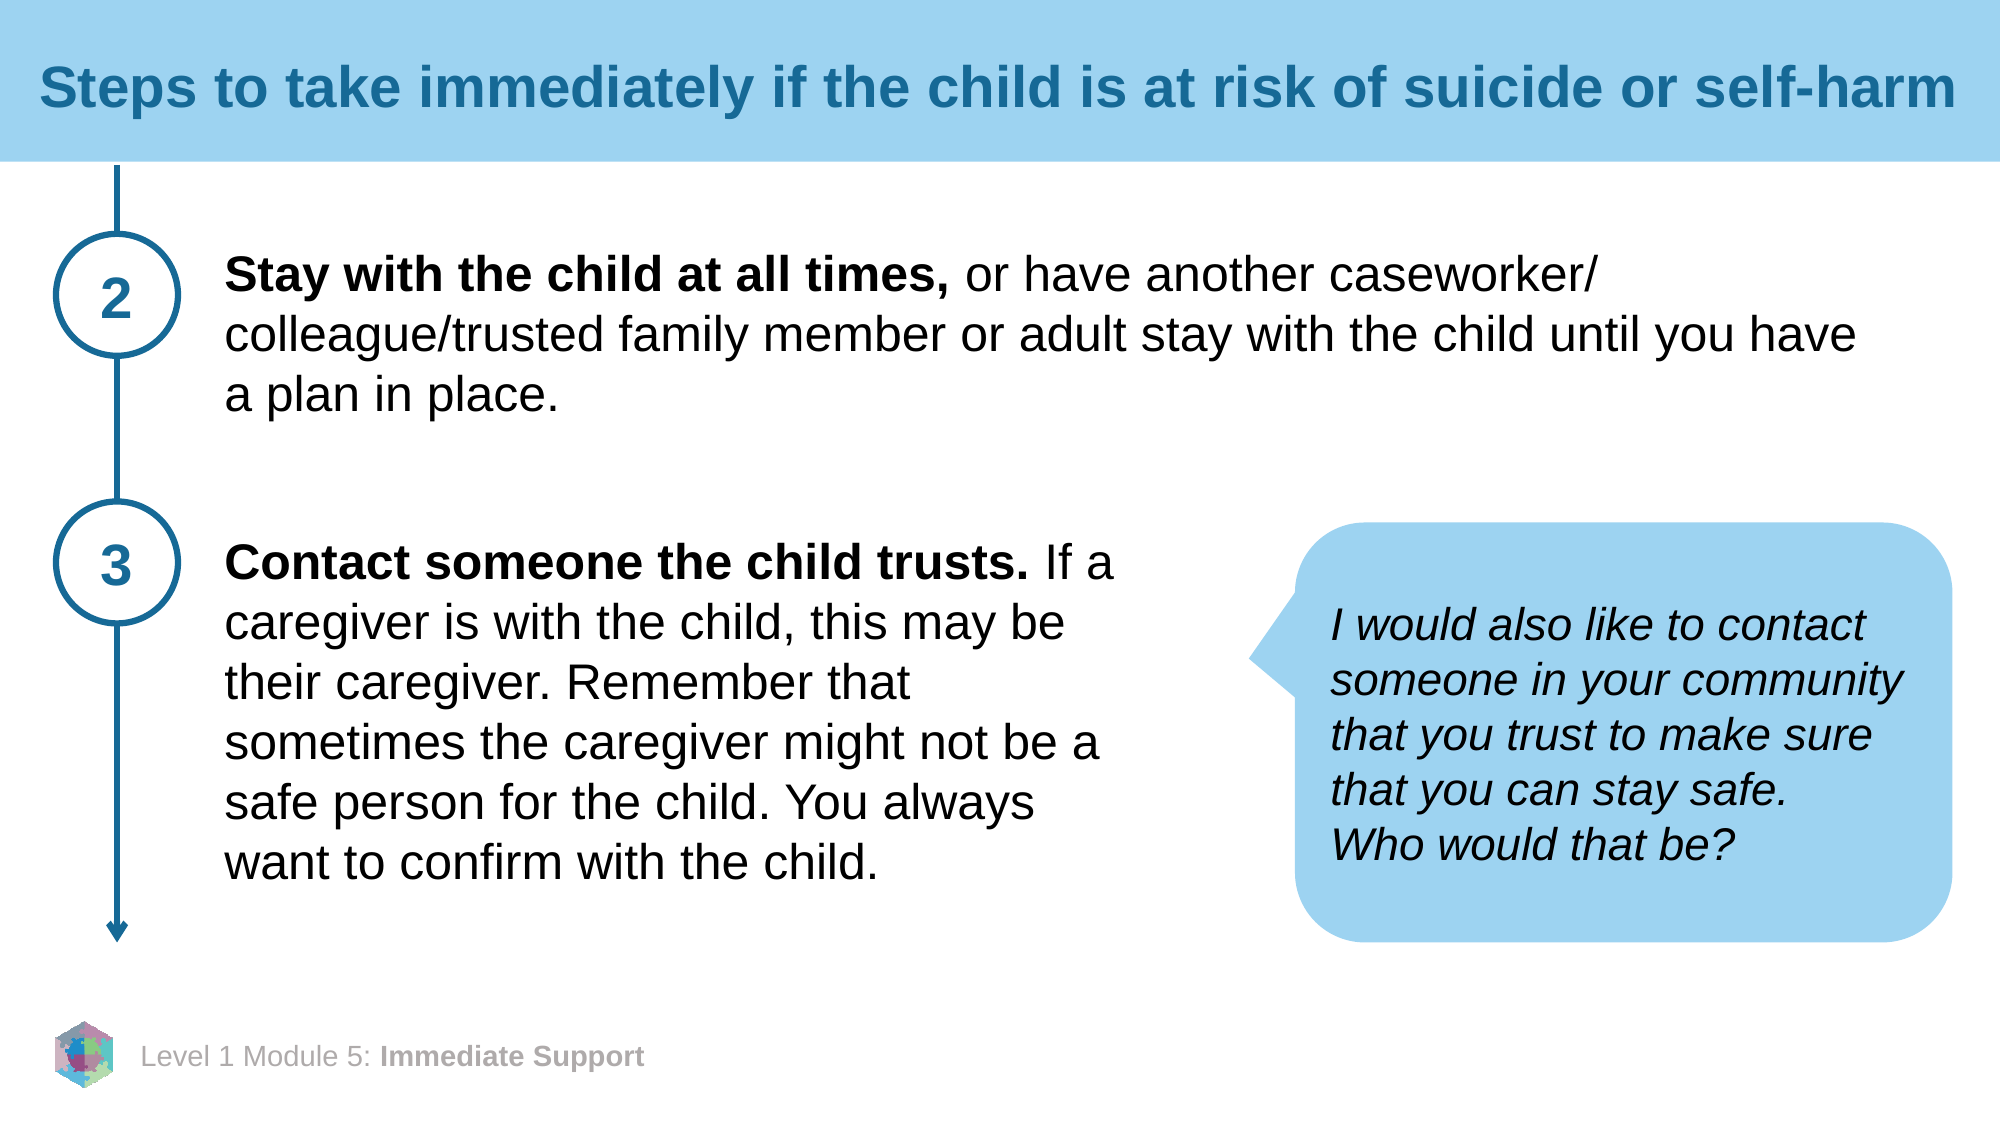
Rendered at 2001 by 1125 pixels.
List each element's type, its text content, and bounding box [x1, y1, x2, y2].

text_box Stay with the child at all times, or have another caseworker/ colleague/trusted family member or adult stay with the child until you have a plan in place. [209, 233, 1905, 400]
title Steps to take immediately if the child is at risk of suicide or self-harm [0, 0, 2000, 198]
text_box 3 [118, 500, 180, 625]
text_box 2 [118, 232, 180, 357]
picture [55, 1021, 113, 1088]
text_box 2 [54, 232, 116, 357]
text_box I would also like to contact someone in your community that you trust to make sure that you can stay safe. Who would that be? [1247, 521, 1954, 944]
text_box Contact someone the child trusts. If a caregiver is with the child, this may be their caregiver. Remember that sometimes the caregiver might not be a safe person for the child. You always want to confirm with the child. [209, 522, 1140, 689]
text_box 3 [54, 500, 116, 625]
